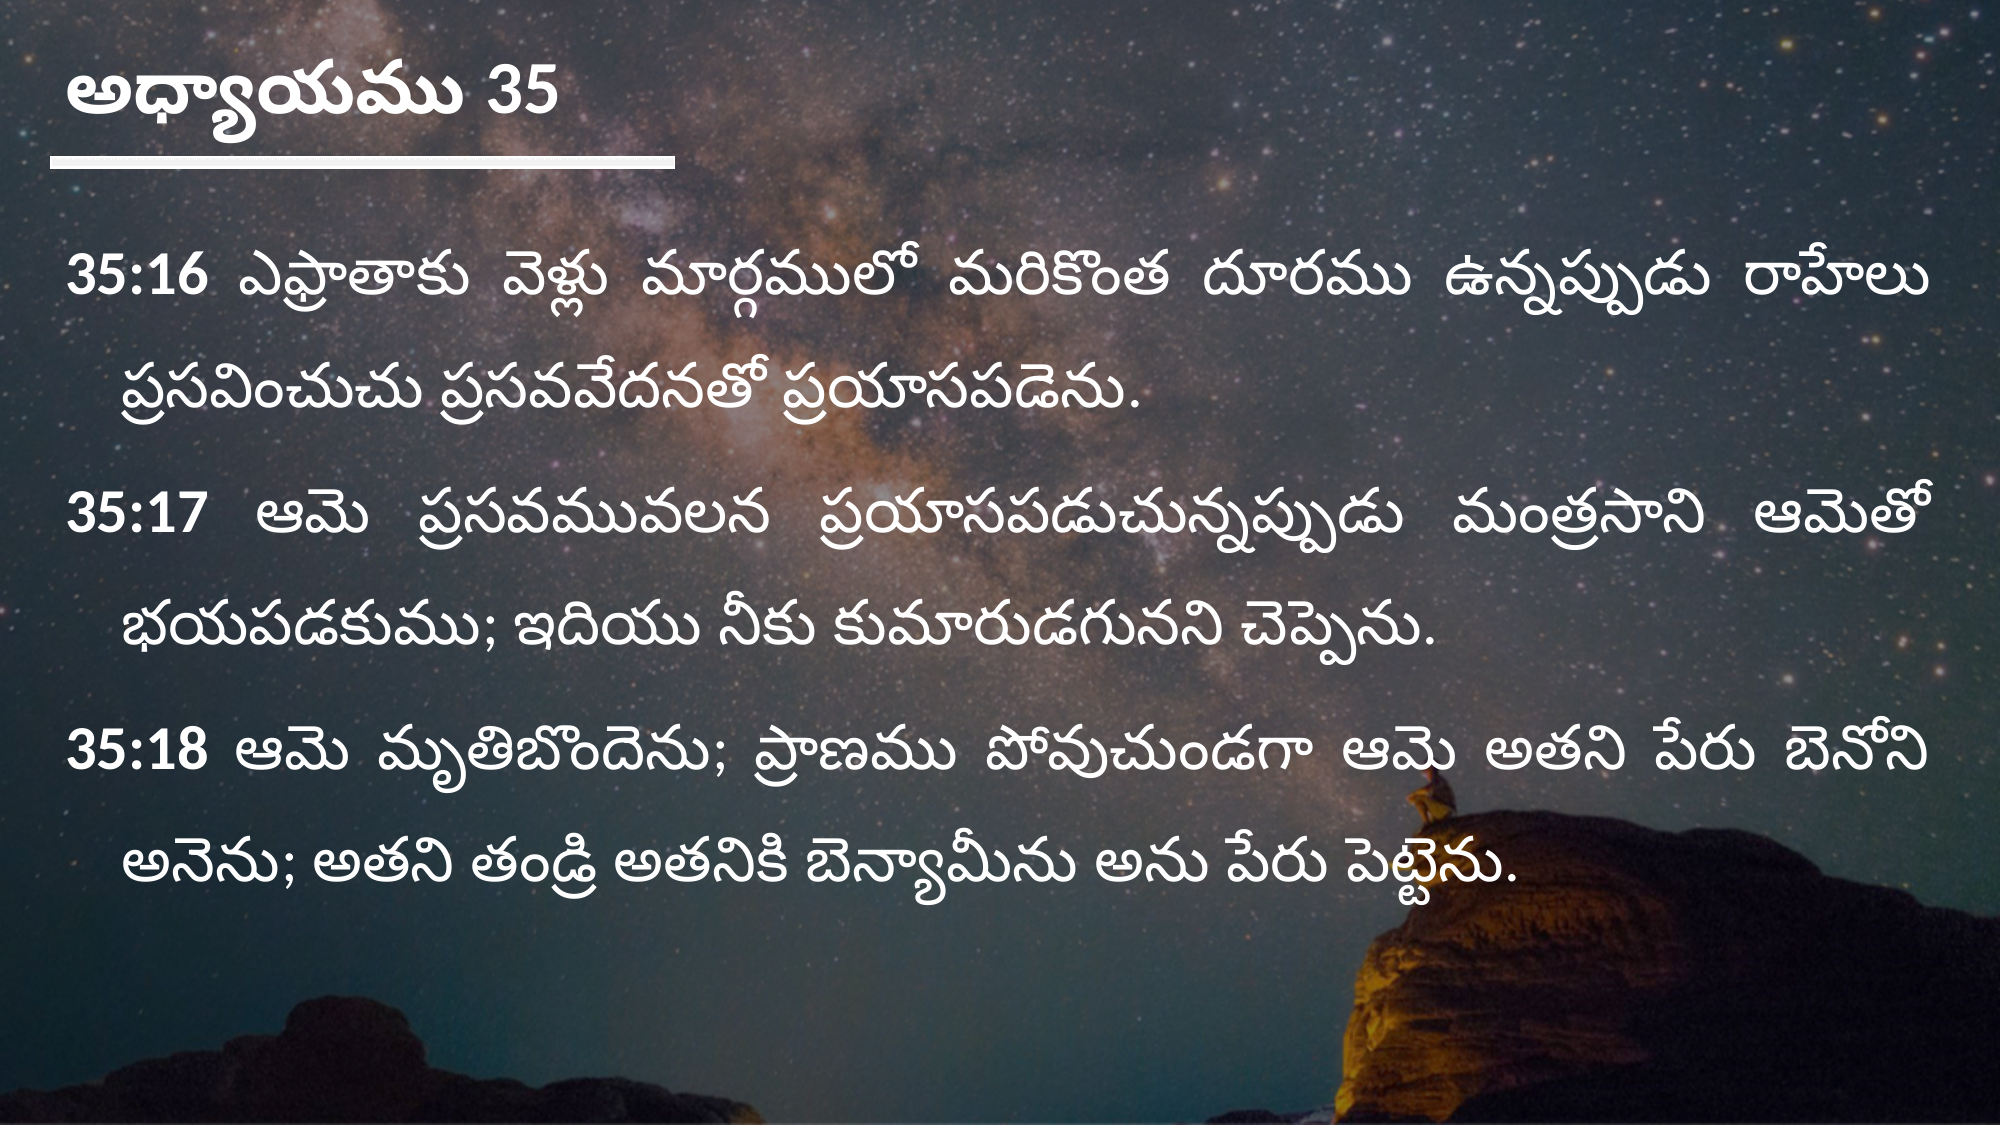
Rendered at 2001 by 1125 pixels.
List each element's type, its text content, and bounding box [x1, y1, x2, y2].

picture [0, 0, 2000, 1125]
list 35:16 ఎఫ్రాతాకు వెళ్లు మార్గములో మరికొంత దూరము ఉన్నప్పుడు రాహేలు ప్రసవించుచు ప్రసవవేదనతో ప్రయాసపడెను. 35:17 ఆమె ప్రసవమువలన ప్రయాసపడుచున్నప్పుడు మంత్రసాని ఆమెతో భయపడకుము; ఇదియు నీకు కుమారుడగునని చెప్పెను. 35:18 ఆమె మృతిబొందెను; ప్రాణము పోవుచుండగా ఆమె అతని పేరు బెనోని అనెను; అతని తండ్రి అతనికి బెన్యామీను అను పేరు పెట్టెను. [50, 187, 1946, 1063]
title అధ్యాయము 35 [50, 0, 1925, 167]
